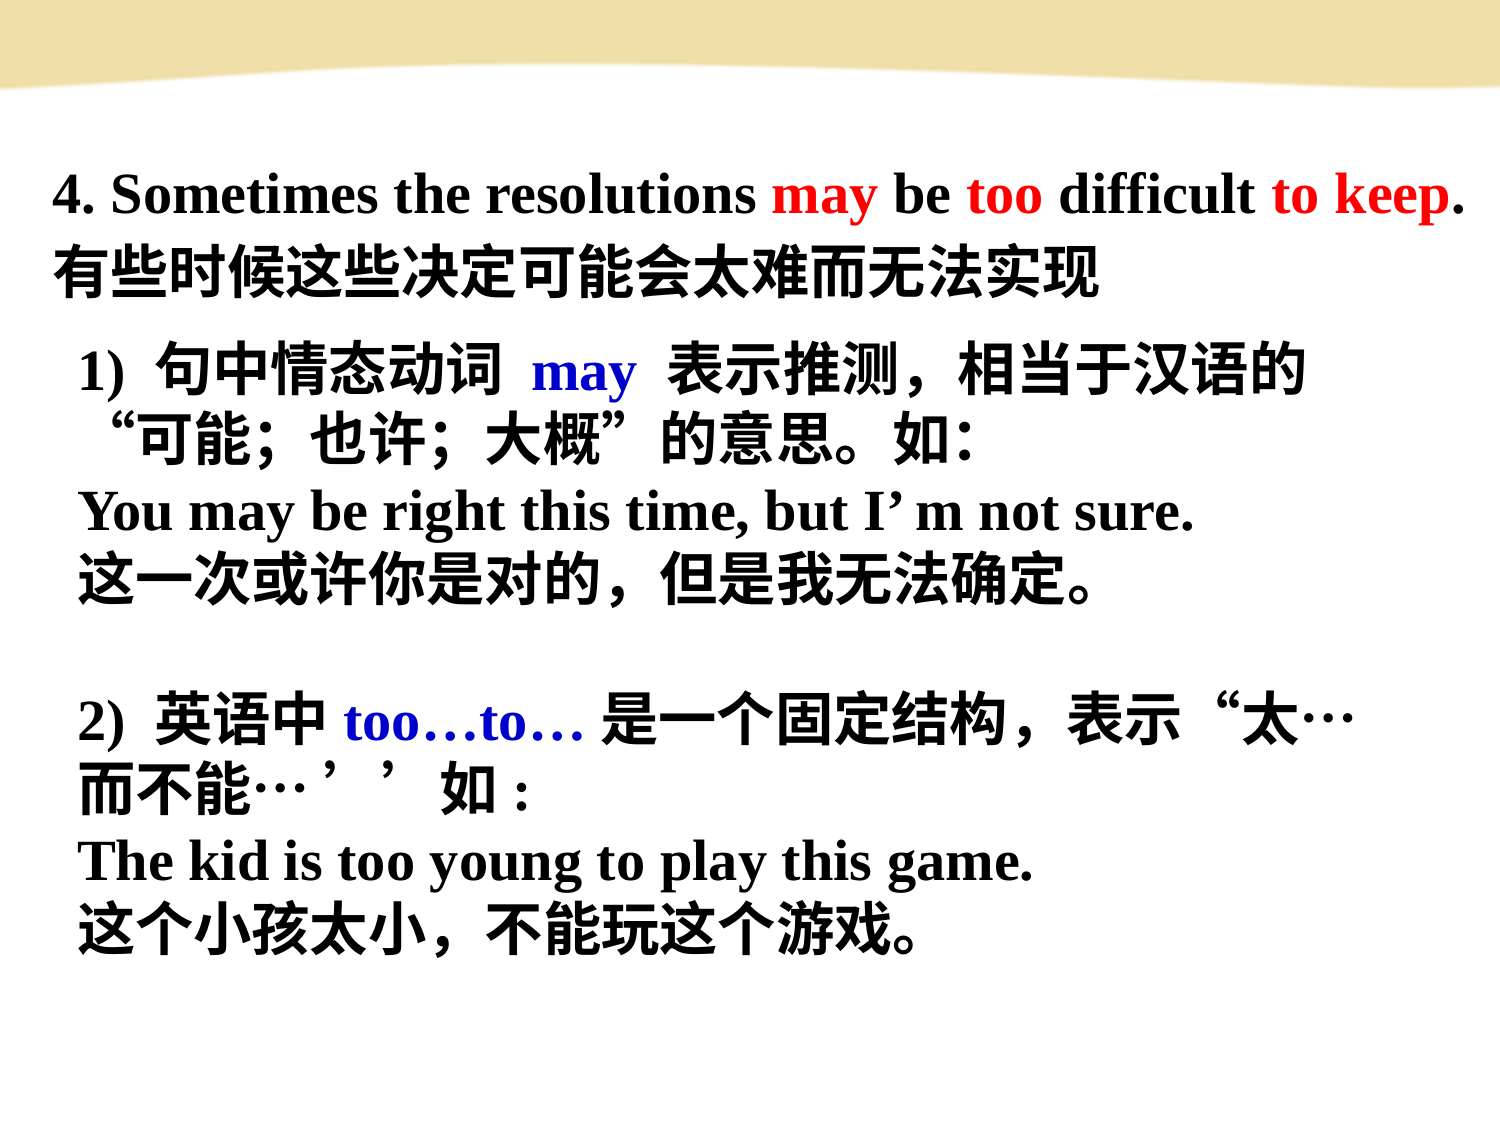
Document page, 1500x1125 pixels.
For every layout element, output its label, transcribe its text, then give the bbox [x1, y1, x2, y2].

text_box 4. Sometimes the resolutions may be too difficult to keep. 有些时候这些决定可能会太难而无法实现 [37, 137, 1500, 313]
picture [0, 0, 1500, 1125]
text_box 1) 句中情态动词 may 表示推测，相当于汉语的“可能；也许；大概”的意思。如： You may be right this time, but I’ m not sure. 这一次或许你是对的，但是我无法确定。 2) 英语中too…to…是一个固定结构，表示“太…而不能… ’’如: The kid is too young to play this game. 这个小孩太小，不能玩这个游戏。 [62, 324, 1400, 1040]
